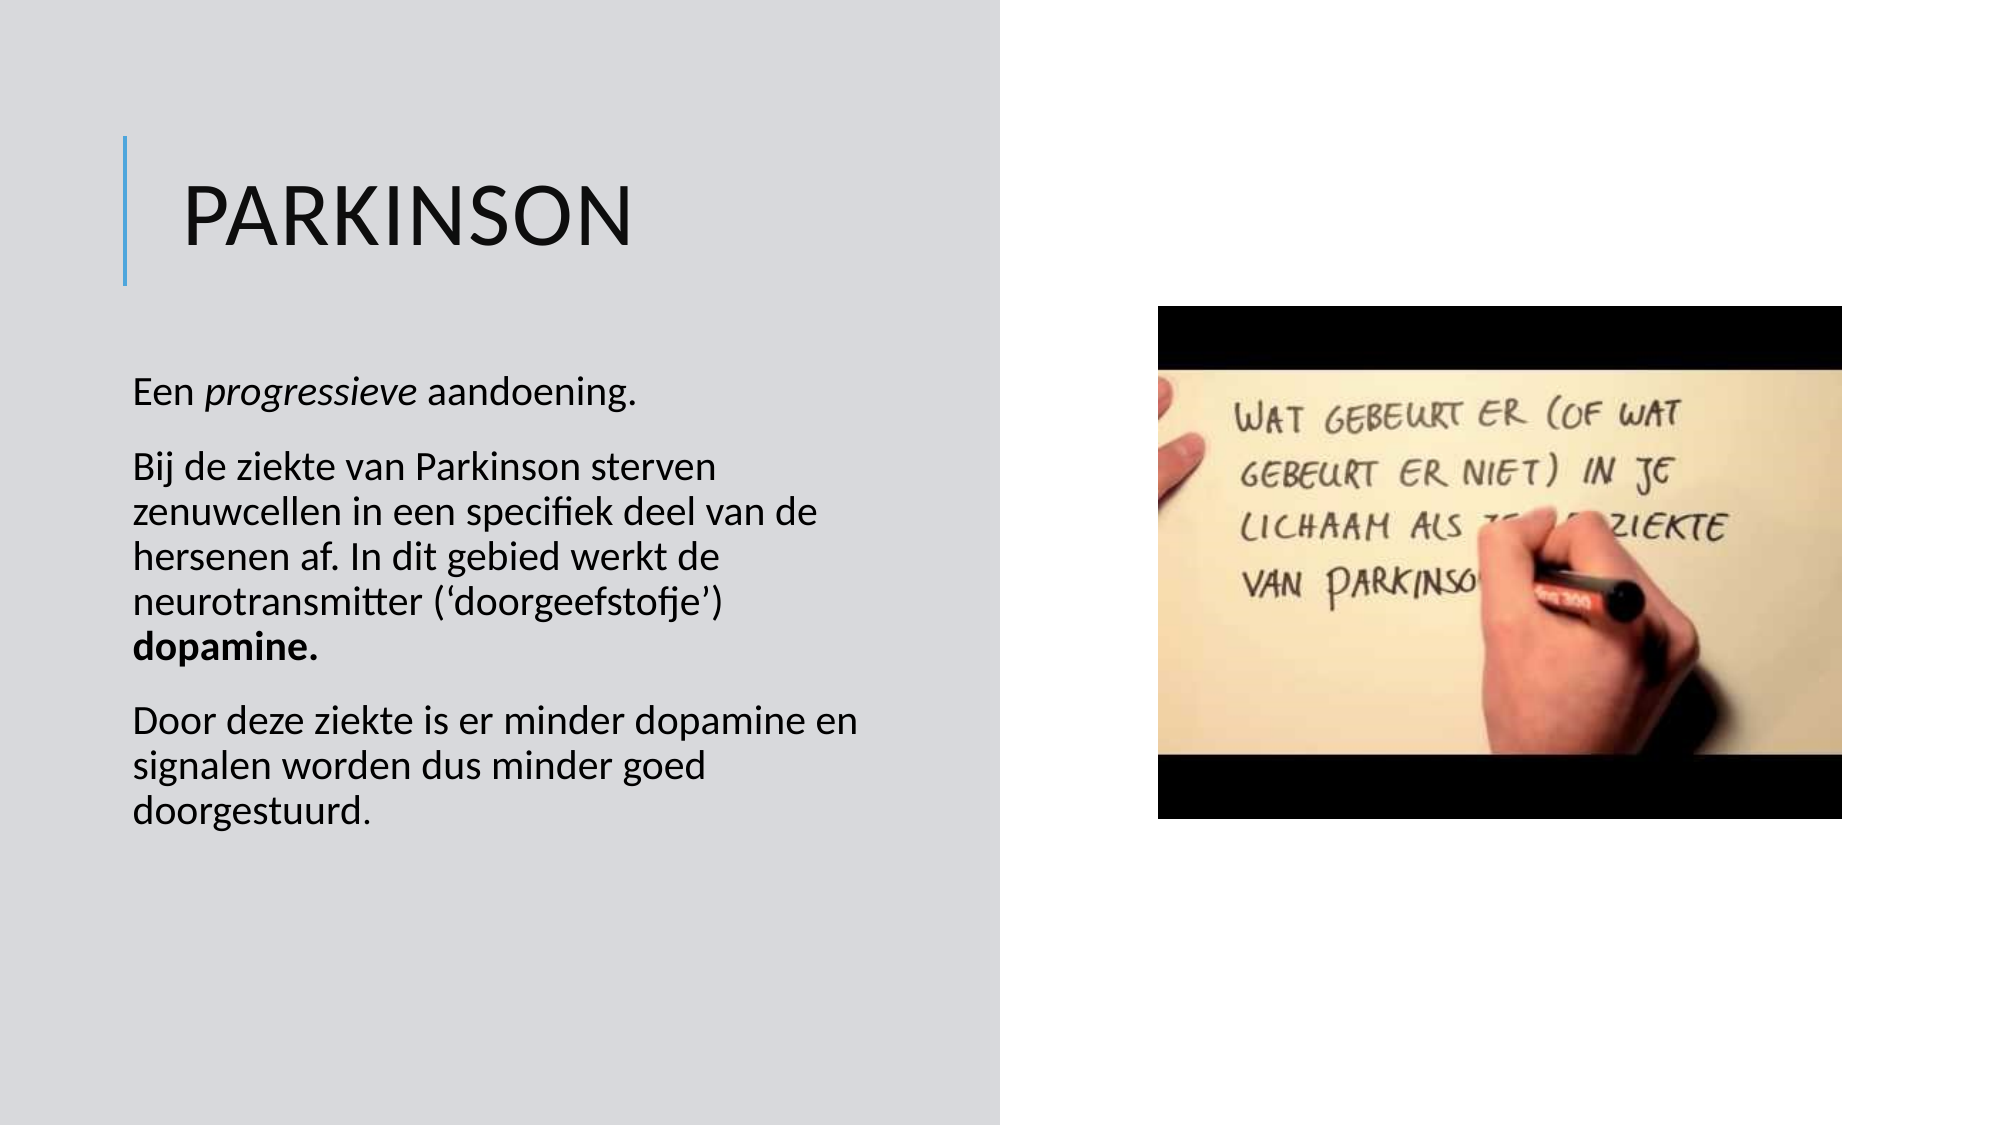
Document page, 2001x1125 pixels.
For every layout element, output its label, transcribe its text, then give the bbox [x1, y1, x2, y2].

text_box [0, 0, 1001, 1125]
list Een progressieve aandoening. Bij de ziekte van Parkinson sterven zenuwcellen in een specifiek deel van de hersenen af. In dit gebied werkt de neurotransmitter (‘doorgeefstofje’) dopamine. Door deze ziekte is er minder dopamine en signalen worden dus minder goed doorgestuurd. [125, 362, 888, 1020]
title Parkinson [168, 75, 888, 362]
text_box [1157, 305, 1843, 820]
